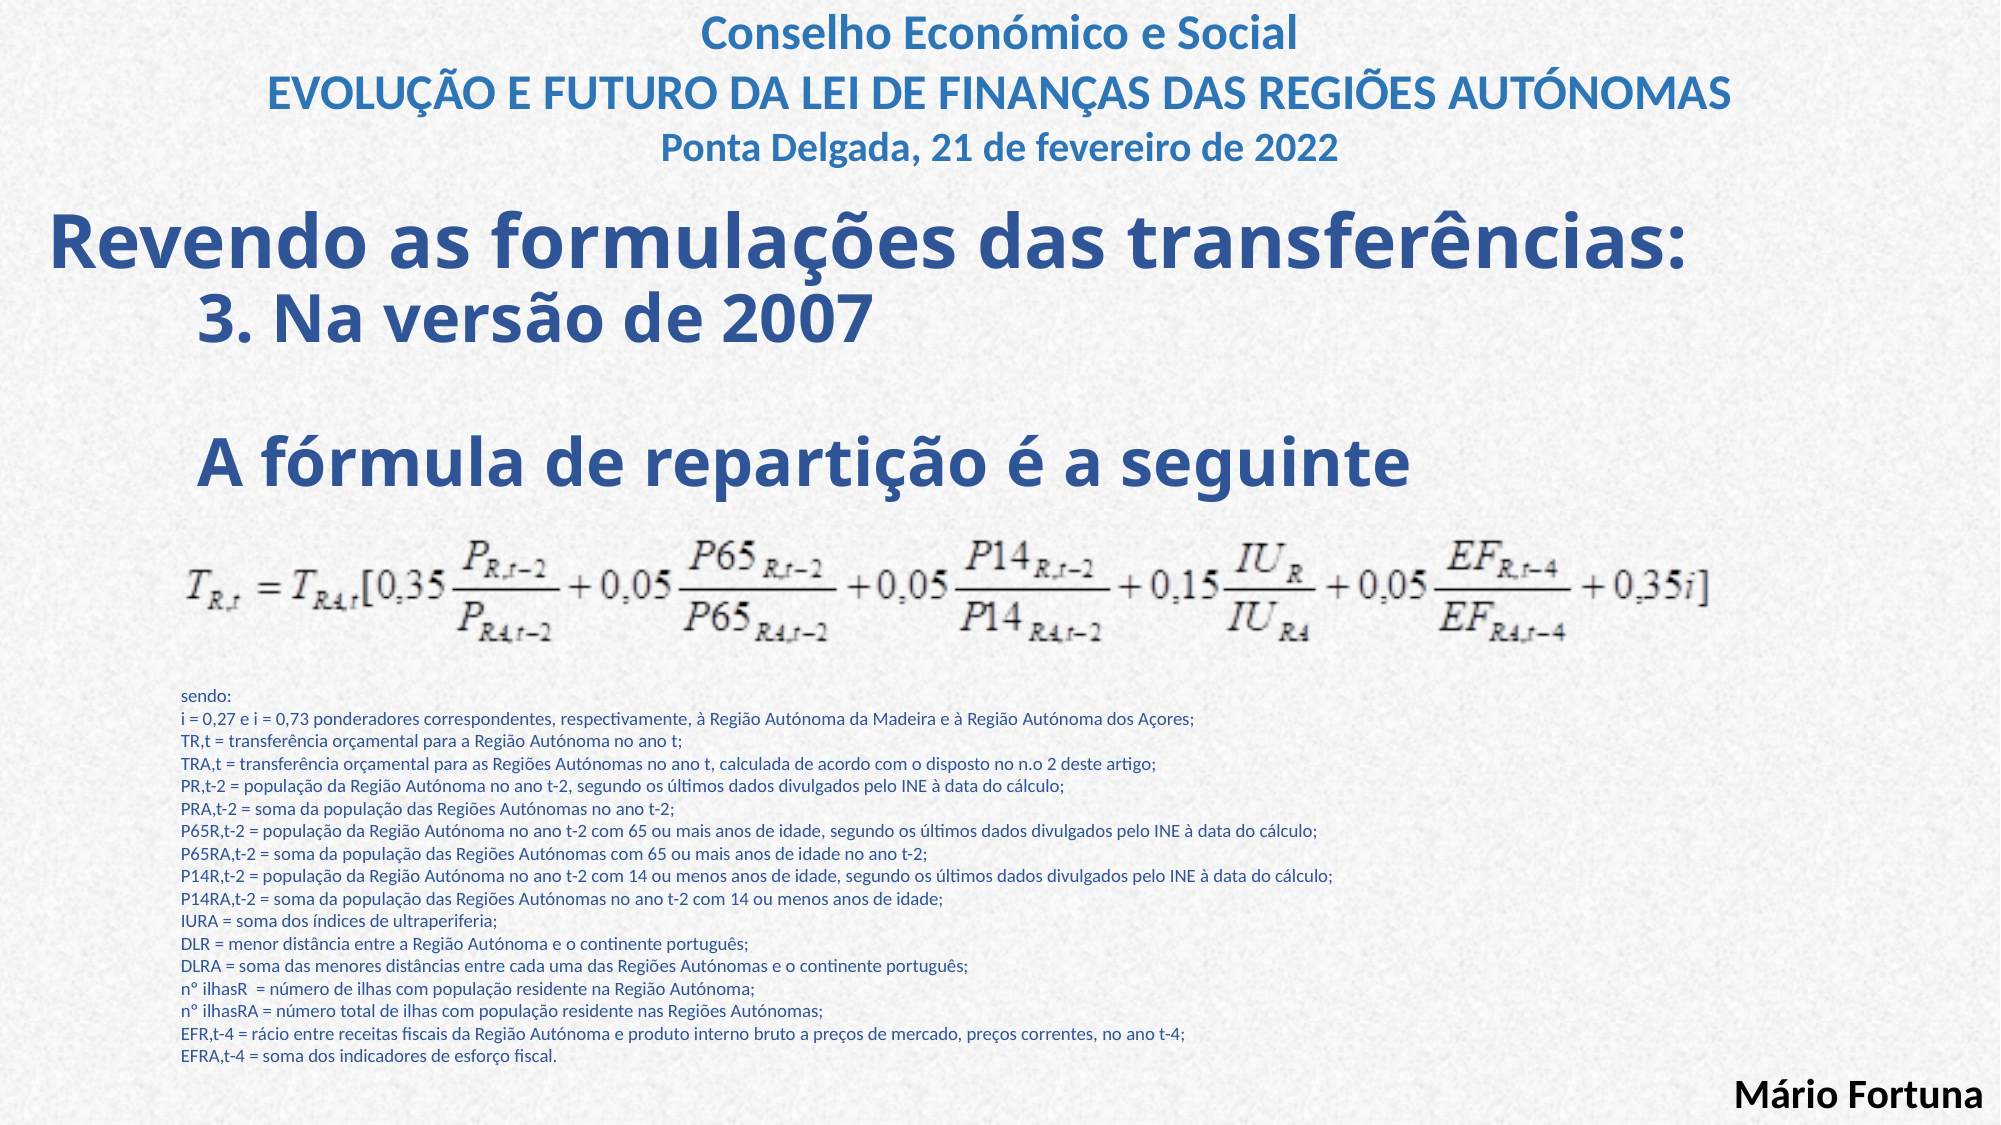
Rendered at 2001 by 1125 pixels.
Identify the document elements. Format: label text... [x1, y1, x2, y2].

text_box Conselho Económico e Social EVOLUÇÃO E FUTURO DA LEI DE FINANÇAS DAS REGIÕES AUTÓNOMAS Ponta Delgada, 21 de fevereiro de 2022 [0, 0, 2000, 177]
picture [181, 528, 1719, 658]
text_box Mário Fortuna [1719, 1059, 1999, 1125]
text_box sendo: i = 0,27 e i = 0,73 ponderadores correspondentes, respectivamente, à Região Autónoma da Madeira e à Região Autónoma dos Açores; TR,t = transferência orçamental para a Região Autónoma no ano t; TRA,t = transferência orçamental para as Regiões Autónomas no ano t, calculada de acordo com o disposto no n.o 2 deste artigo; PR,t-2 = população da Região Autónoma no ano t-2, segundo os últimos dados divulgados pelo INE à data do cálculo; PRA,t-2 = soma da população das Regiões Autónomas no ano t-2; P65R,t-2 = população da Região Autónoma no ano t-2 com 65 ou mais anos de idade, segundo os últimos dados divulgados pelo INE à data do cálculo; P65RA,t-2 = soma da população das Regiões Autónomas com 65 ou mais anos de idade no ano t-2; P14R,t-2 = população da Região Autónoma no ano t-2 com 14 ou menos anos de idade, segundo os últimos dados divulgados pelo INE à data do cálculo; P14RA,t-2 = soma da população das Regiões Autónomas no ano t-2 com 14 ou menos anos de idade; IURA = soma dos índices de ultraperiferia; DLR = menor distância entre a Região Autónoma e o continente português; DLRA = soma das menores distâncias entre cada uma das Regiões Autónomas e o continente português; nº ilhasR = número de ilhas com população residente na Região Autónoma; nº ilhasRA = número total de ilhas com população residente nas Regiões Autónomas; EFR,t-4 = rácio entre receitas fiscais da Região Autónoma e produto interno bruto a preços de mercado, preços correntes, no ano t-4; EFRA,t-4 = soma dos indicadores de esforço fiscal. [166, 676, 1586, 1074]
title Revendo as formulações das transferências: 3. Na versão de 2007 A fórmula de repartição é a seguinte [32, 177, 1968, 559]
